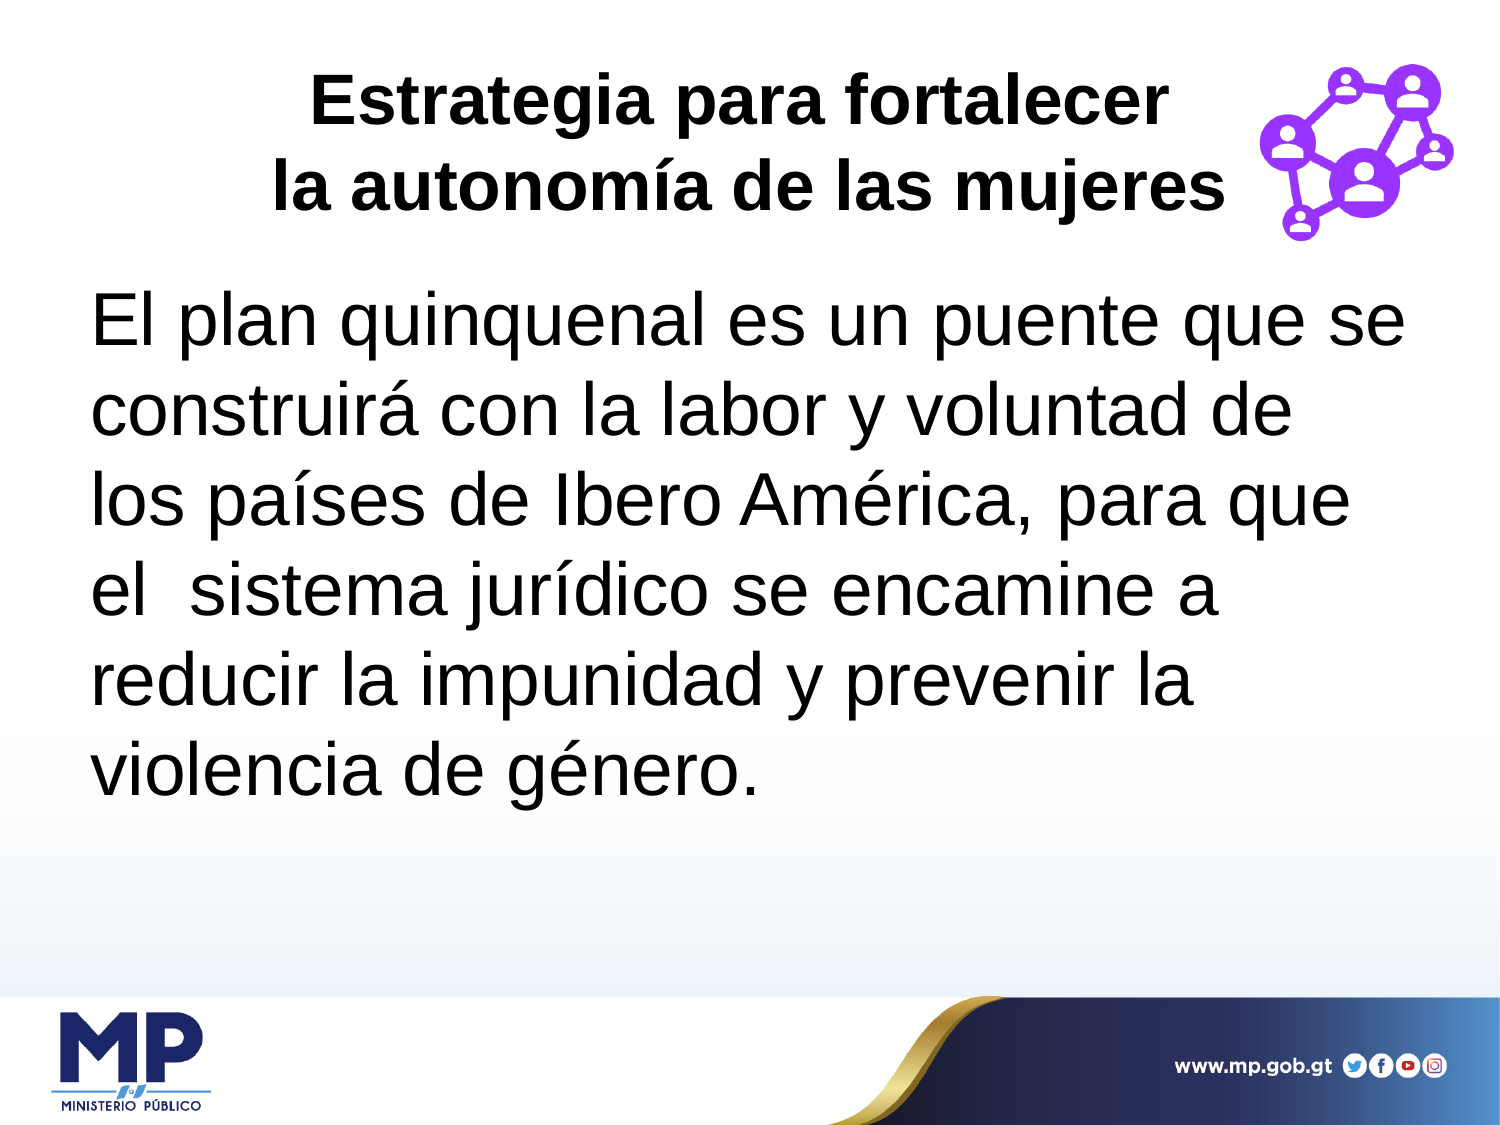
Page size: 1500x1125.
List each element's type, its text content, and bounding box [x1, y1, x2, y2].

list El plan quinquenal es un puente que se construirá con la labor y voluntad de los países de Ibero América, para que el sistema jurídico se encamine a reducir la impunidad y prevenir la violencia de género. [75, 262, 1425, 892]
picture [0, 0, 1500, 1125]
title Estrategia para fortalecer la autonomía de las mujeres [75, 45, 1243, 233]
